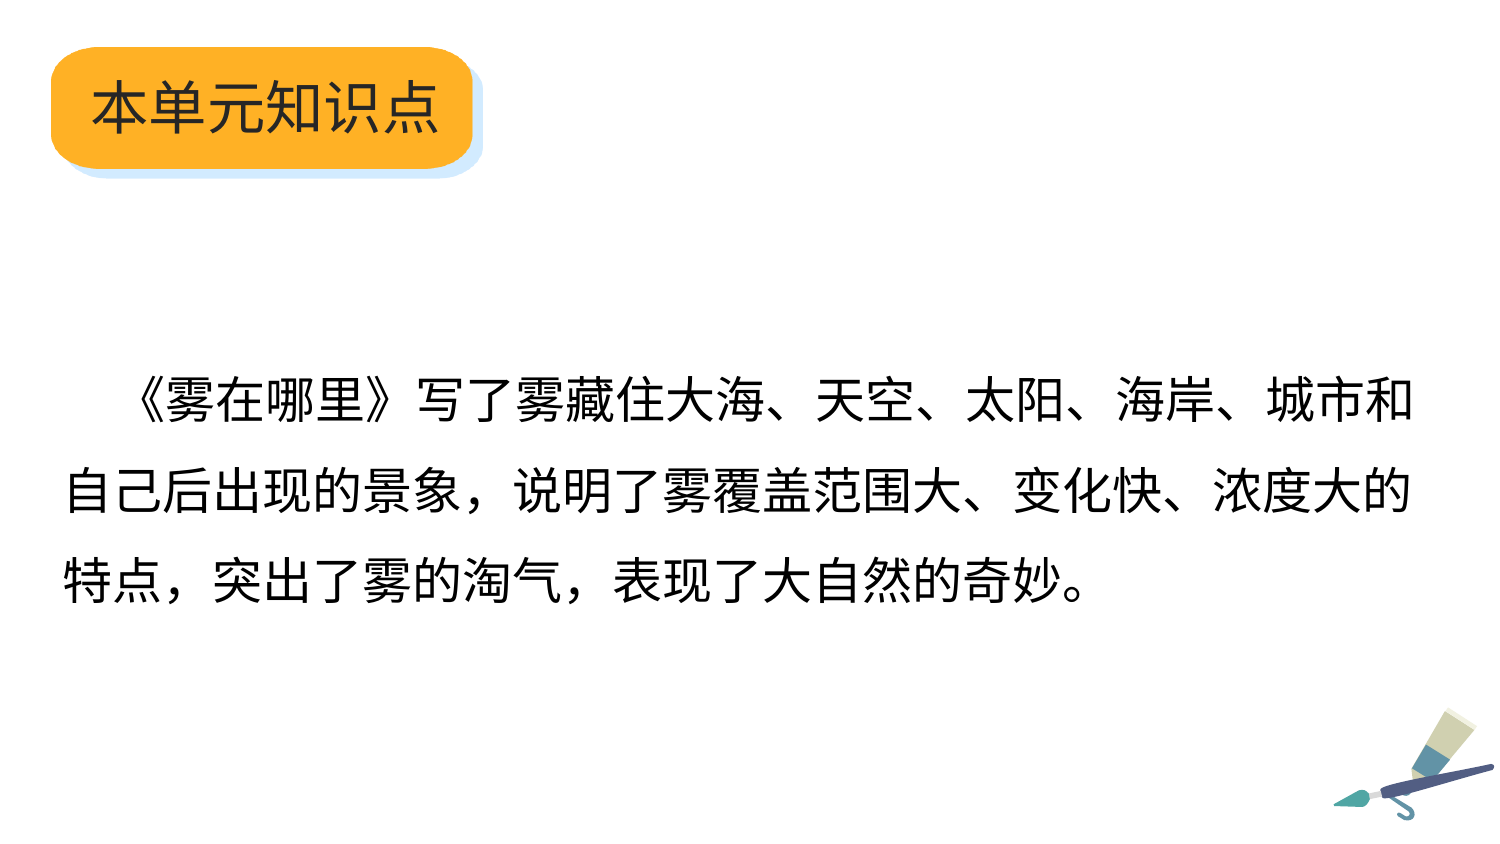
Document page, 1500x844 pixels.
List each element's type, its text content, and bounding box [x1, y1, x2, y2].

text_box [1358, 708, 1481, 844]
picture [51, 47, 483, 179]
text_box 《雾在哪里》写了雾藏住大海、天空、太阳、海岸、城市和自己后出现的景象，说明了雾覆盖范围大、变化快、浓度大的特点，突出了雾的淘气，表现了大自然的奇妙。 [51, 319, 1468, 616]
